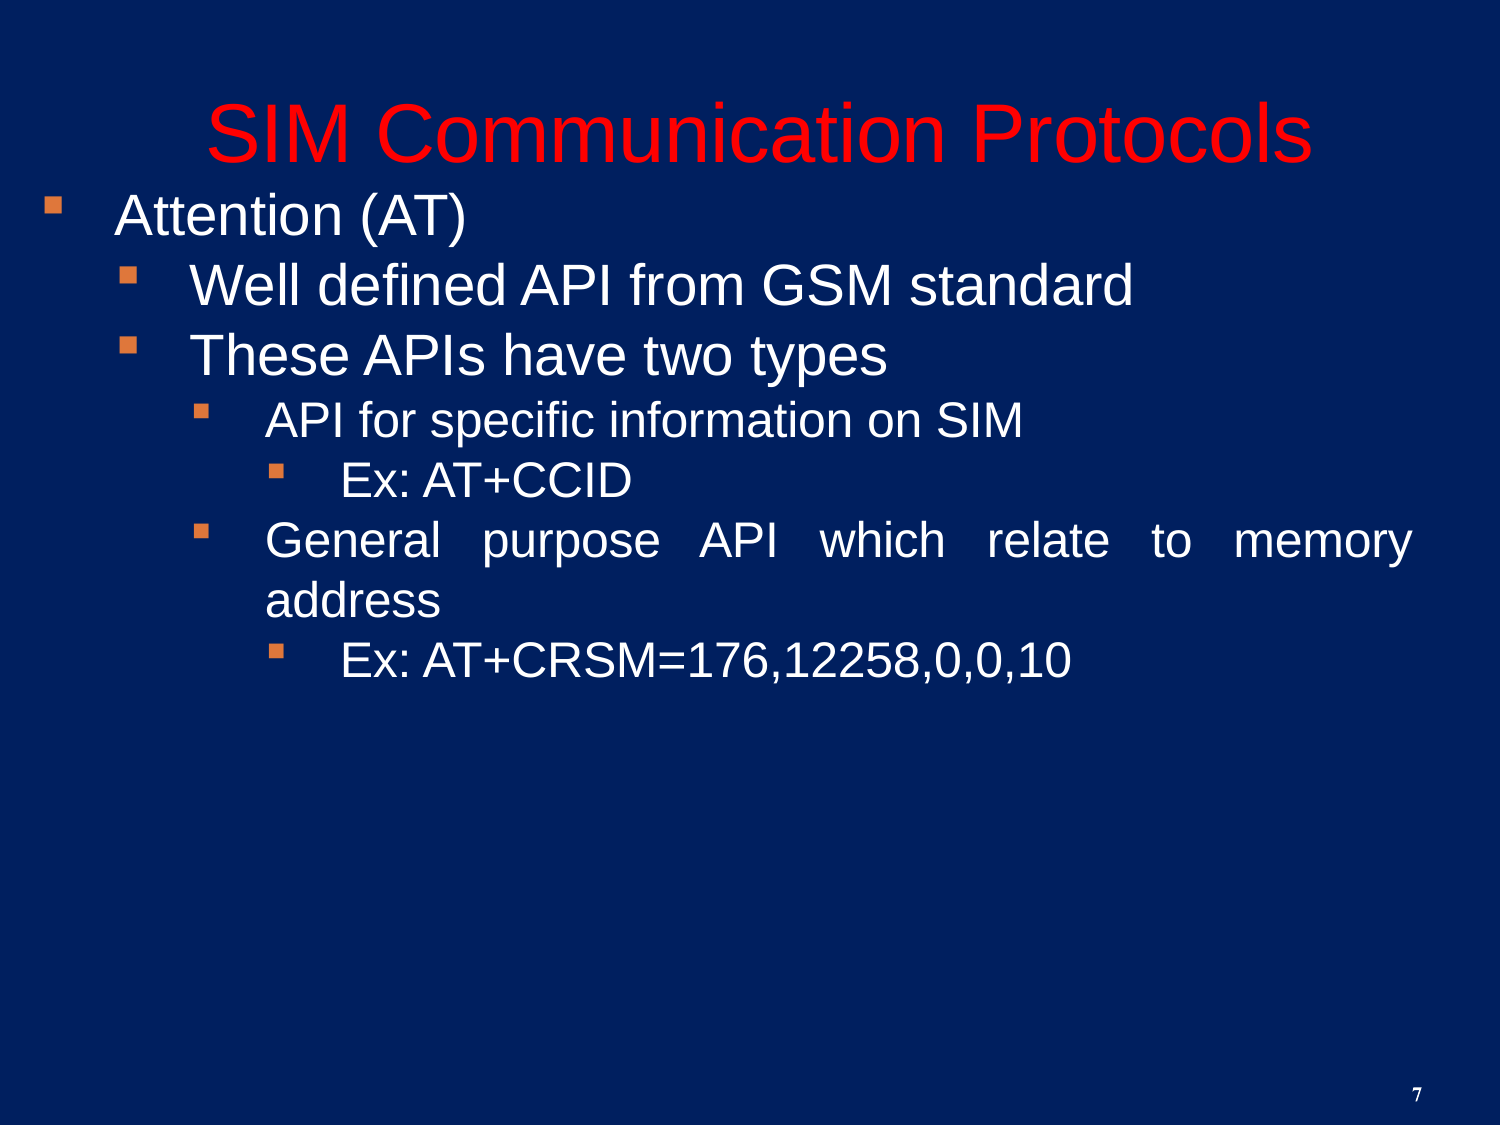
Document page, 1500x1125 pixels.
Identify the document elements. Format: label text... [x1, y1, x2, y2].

text_box Attention (AT) Well defined API from GSM standard These APIs have two types API for specific information on SIM Ex: AT+CCID General purpose API which relate to memory address Ex: AT+CRSM=176,12258,0,0,10 [37, 177, 1413, 688]
title SIM Communication Protocols [44, 53, 1456, 267]
text_box [1412, 1087, 1422, 1102]
